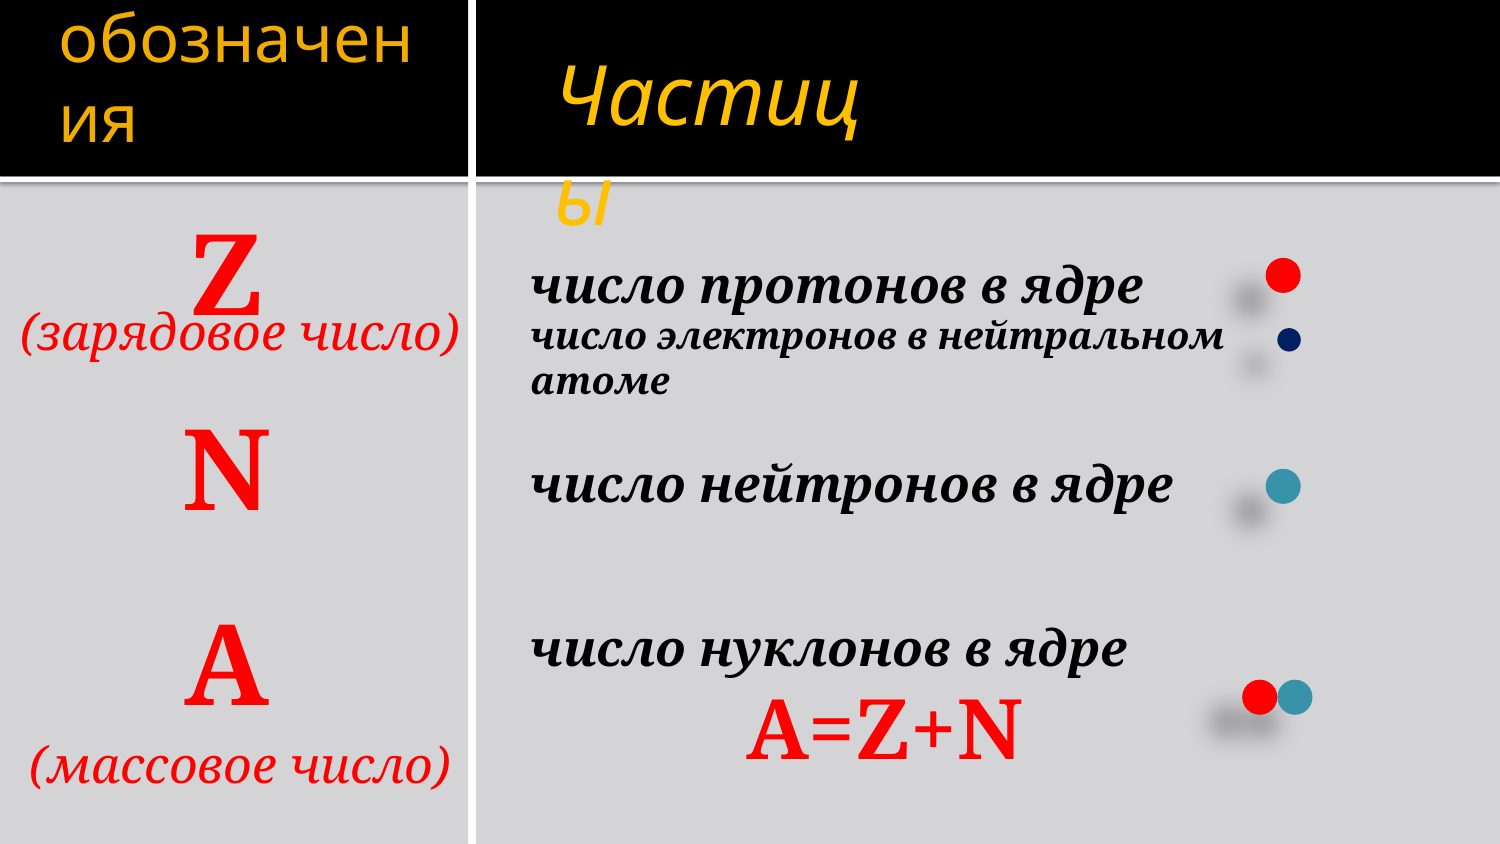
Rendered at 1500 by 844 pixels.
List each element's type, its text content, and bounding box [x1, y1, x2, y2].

text_box [1261, 464, 1305, 508]
text_box (массовое число) [0, 726, 481, 802]
text_box [1238, 675, 1282, 719]
text_box [1273, 324, 1305, 356]
text_box [1261, 253, 1305, 297]
text_box [1277, 675, 1317, 719]
title Условные обозначения [46, 35, 462, 156]
text_box число электронов в нейтральном атоме [515, 304, 1254, 410]
text_box число нейтронов в ядре [515, 445, 1254, 520]
list Z N A [26, 187, 432, 292]
text_box Частицы [538, 35, 926, 250]
text_box число нуклонов в ядре A=Z+N [515, 609, 1254, 785]
text_box (зарядовое число) [0, 292, 481, 368]
text_box число протонов в ядре [515, 246, 1254, 304]
list Z N A [26, 368, 432, 726]
